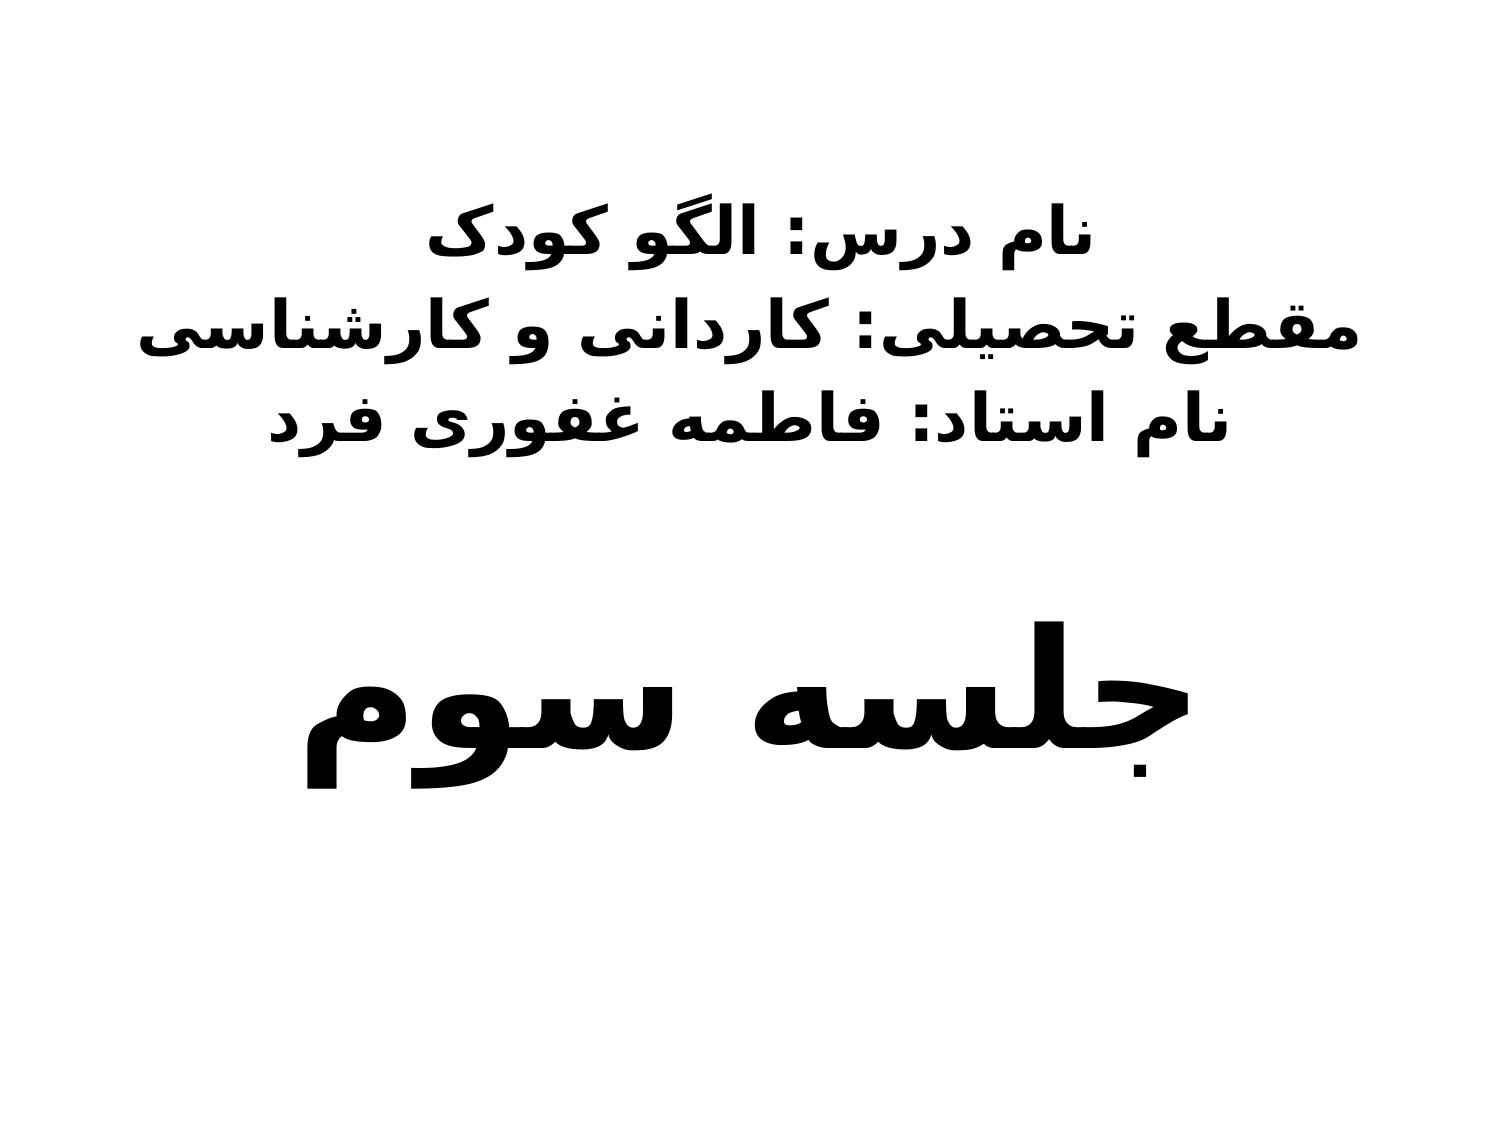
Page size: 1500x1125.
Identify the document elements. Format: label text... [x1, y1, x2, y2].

list نام درس: الگو کودک مقطع تحصیلی: کاردانی و کارشناسی نام استاد: فاطمه غفوری فرد جلسه سوم [75, 87, 1425, 1005]
